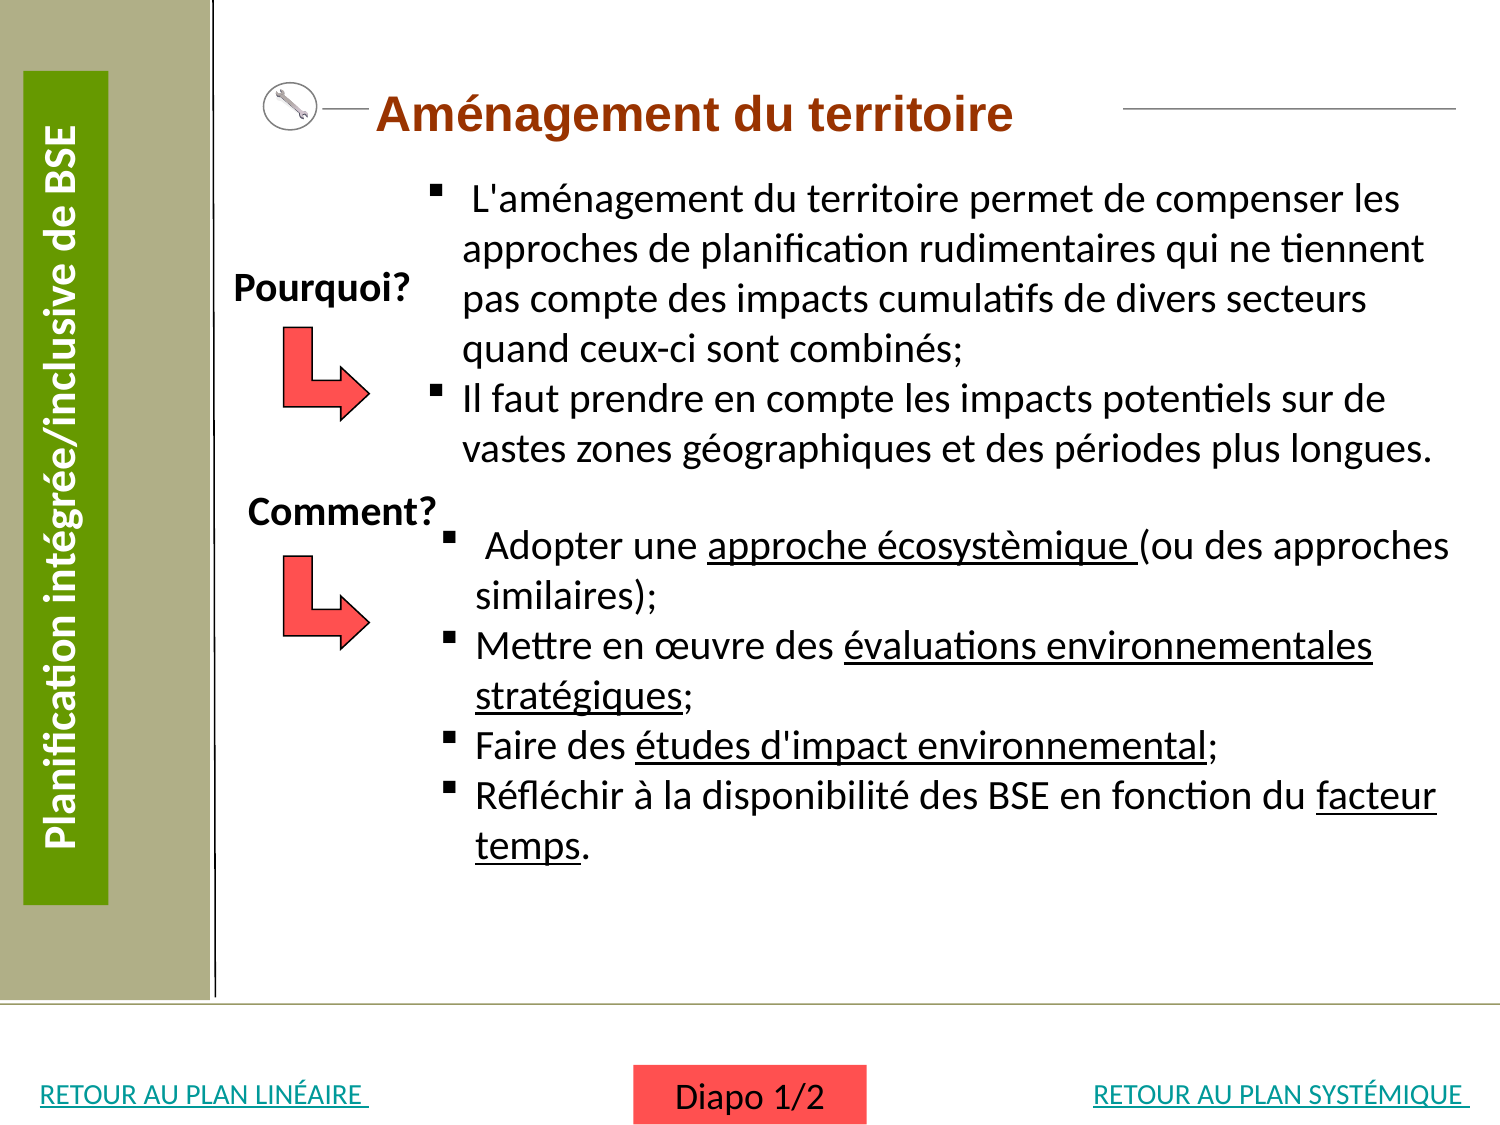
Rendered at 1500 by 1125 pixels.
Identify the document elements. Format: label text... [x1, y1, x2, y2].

text_box L'aménagement du territoire permet de compenser les approches de planification rudimentaires qui ne tiennent pas compte des impacts cumulatifs de divers secteurs quand ceux-ci sont combinés; Il faut prendre en compte les impacts potentiels sur de vastes zones géographiques et des périodes plus longues. [420, 153, 1471, 488]
text_box Diapo 1/2 [633, 1064, 867, 1125]
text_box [233, 230, 420, 650]
text_box RETOUR AU PLAN LINÉAIRE [27, 1063, 623, 1122]
text_box Planification intégrée/inclusive de BSE [23, 70, 109, 906]
text_box [0, 0, 210, 1001]
text_box Adopter une approche écosystèmique (ou des approches similaires); Mettre en œuvre des évaluations environnementales stratégiques; Faire des études d'impact environnemental; Réfléchir à la disponibilité des BSE en fonction du facteur temps. [425, 508, 1471, 878]
text_box RETOUR AU PLAN SYSTÉMIQUE [819, 1063, 1482, 1122]
text_box Aménagement du territoire [369, 63, 1122, 154]
picture [274, 89, 309, 120]
text_box [263, 82, 317, 121]
